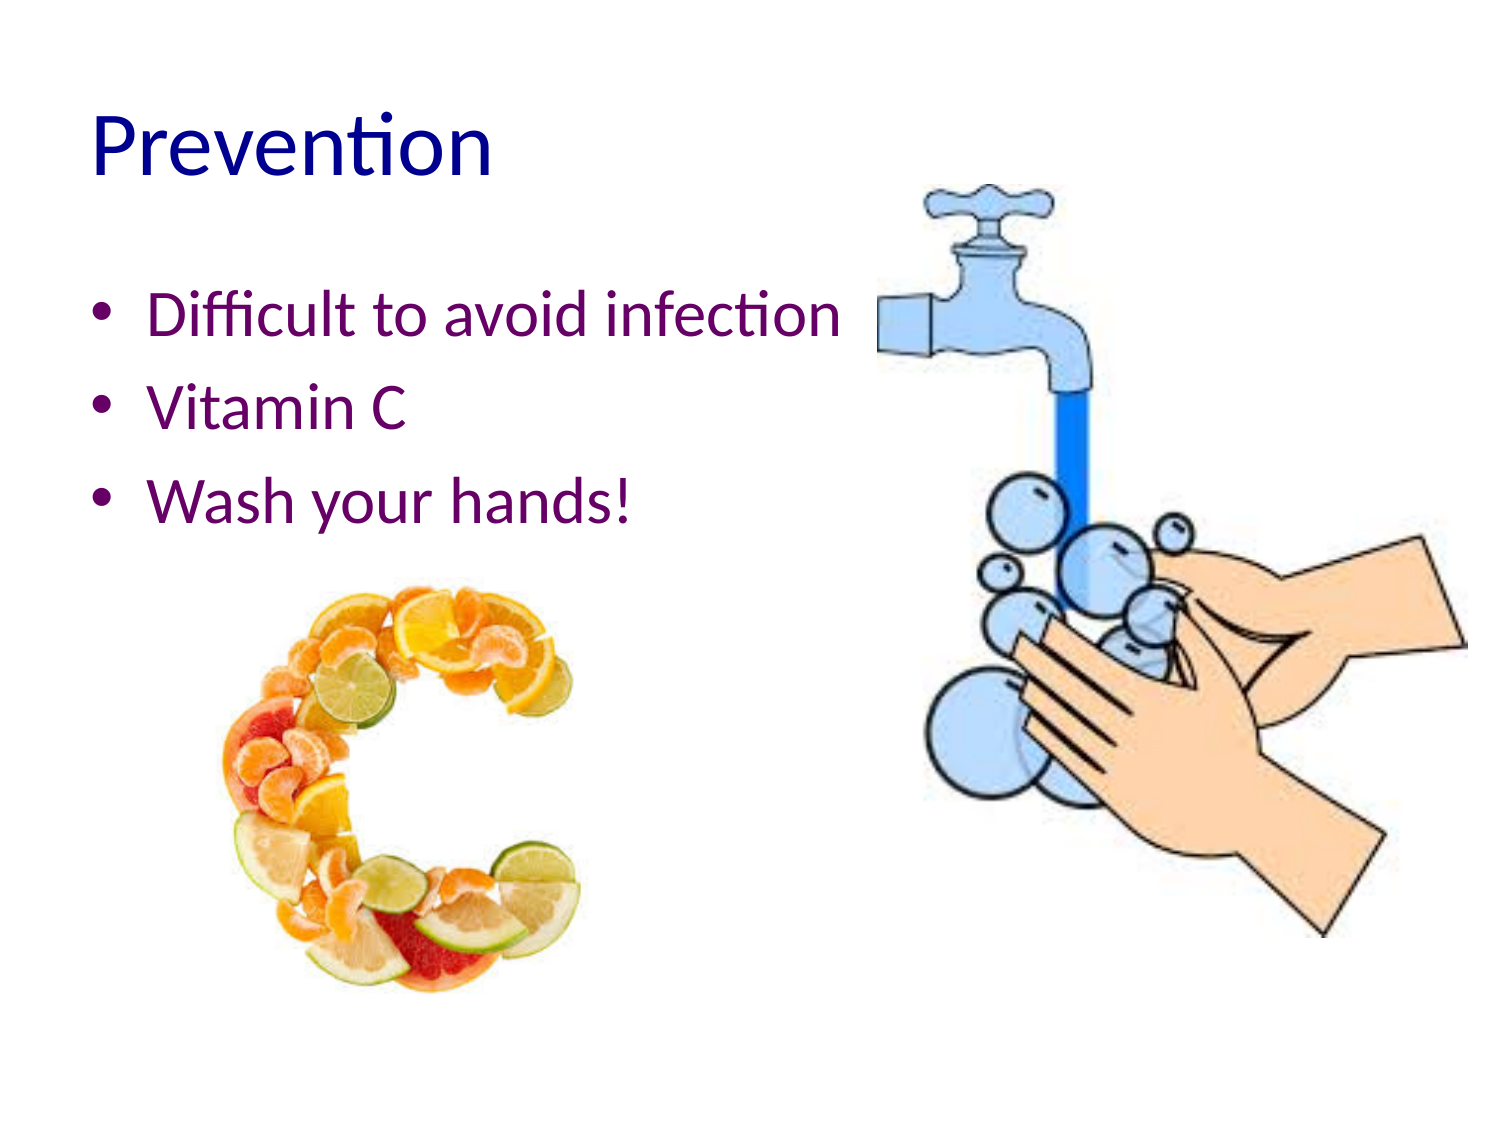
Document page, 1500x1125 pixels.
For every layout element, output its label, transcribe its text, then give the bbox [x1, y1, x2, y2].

picture [201, 577, 610, 1006]
list Difficult to avoid infection Vitamin C Wash your hands! [75, 262, 1425, 1005]
title Prevention [75, 45, 1425, 233]
picture [877, 183, 1468, 938]
